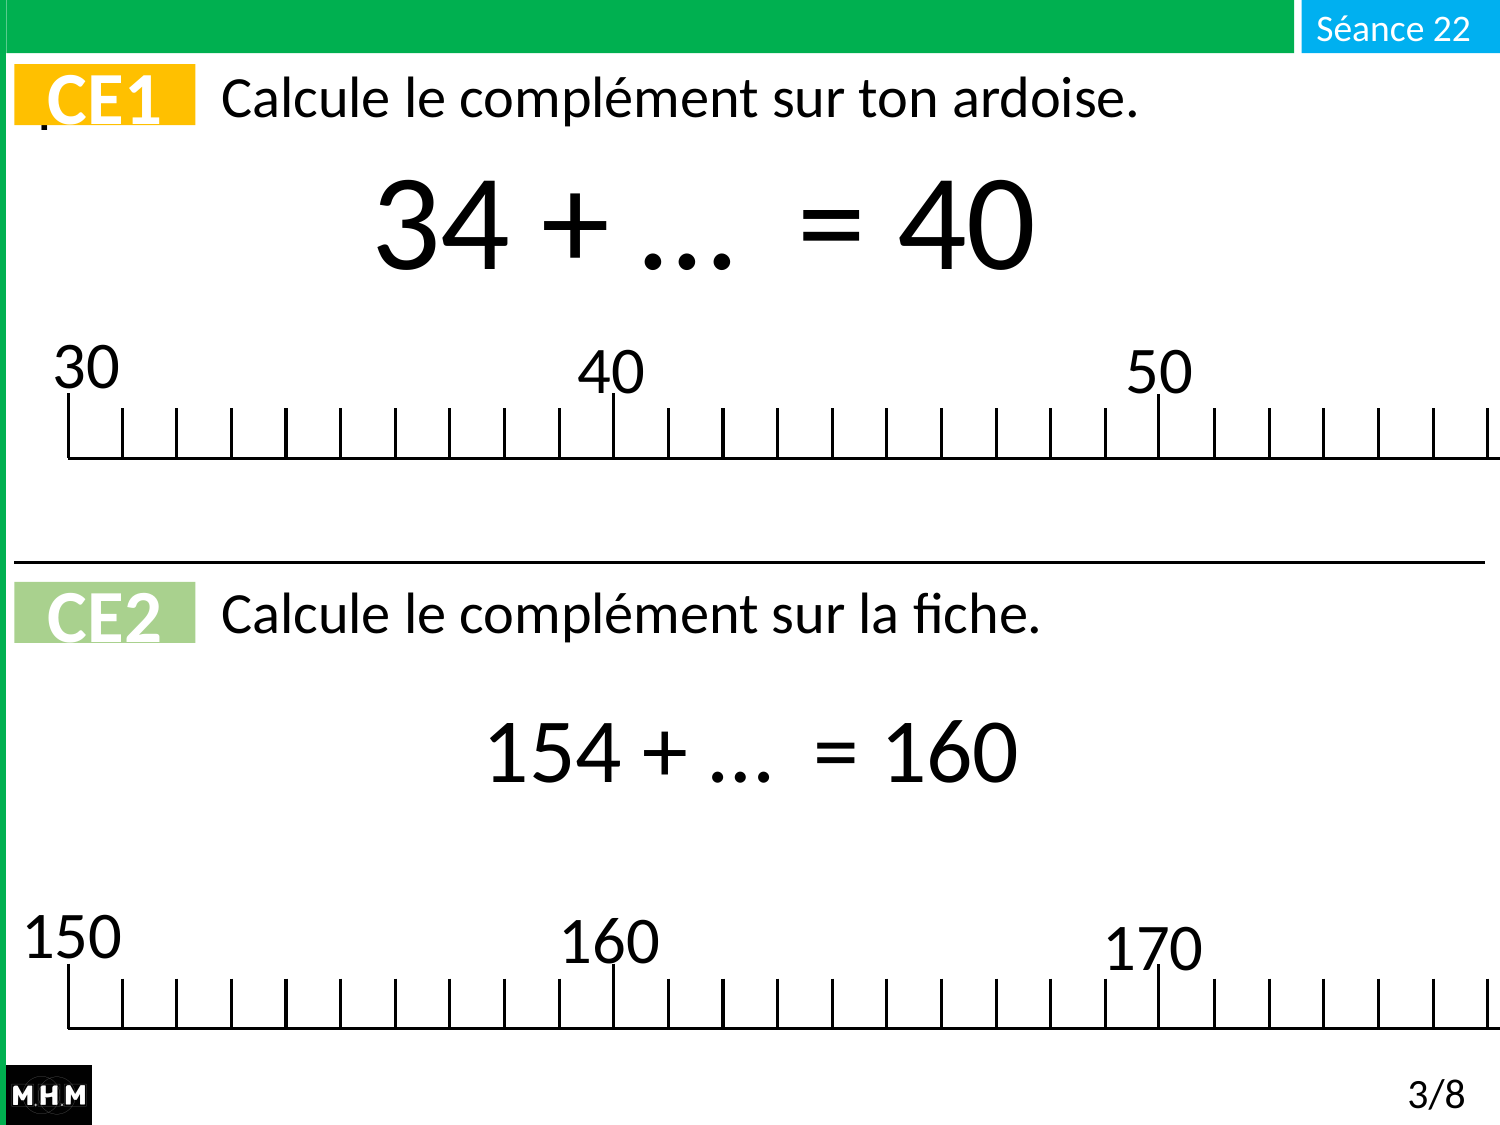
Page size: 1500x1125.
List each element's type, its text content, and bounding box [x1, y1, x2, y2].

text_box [6, 884, 1500, 1030]
picture [6, 1065, 92, 1125]
text_box CE1 [13, 63, 196, 126]
text_box CE2 [13, 581, 196, 644]
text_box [38, 314, 1500, 460]
text_box Calcule le complément sur la fiche. [206, 570, 1500, 659]
title Calcule le complément sur ton ardoise. [206, 54, 1500, 144]
text_box 154 + … = 160 [431, 683, 1051, 808]
text_box 34 + … = 40 [325, 144, 1260, 305]
list 3/8 [1373, 1064, 1500, 1125]
